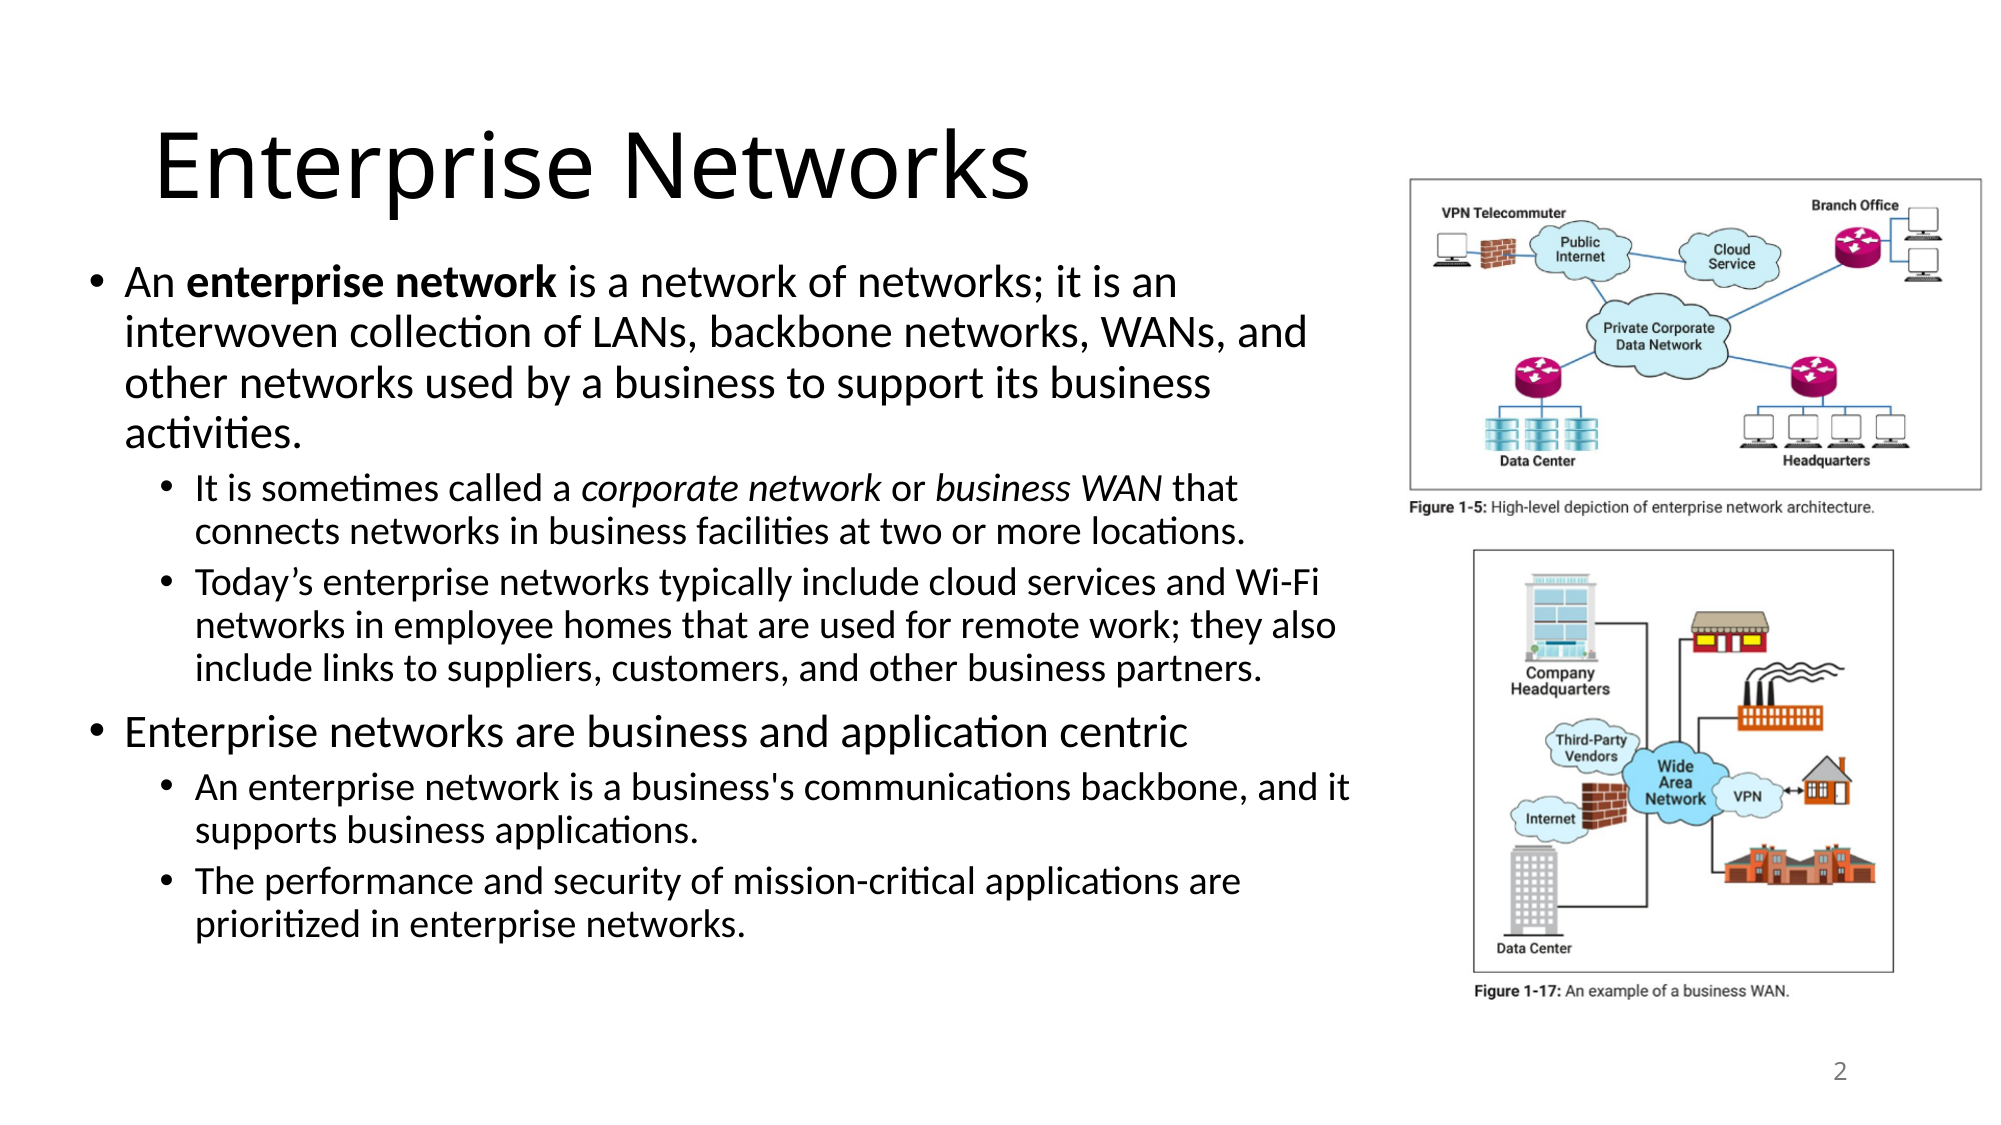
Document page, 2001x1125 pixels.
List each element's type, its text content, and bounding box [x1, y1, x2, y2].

picture [1402, 170, 2000, 522]
list An enterprise network is a network of networks; it is an interwoven collection of LANs, backbone networks, WANs, and other networks used by a business to support its business activities. It is sometimes called a corporate network or business WAN that connects networks in business facilities at two or more locations. Today’s enterprise networks typically include cloud services and Wi-Fi networks in employee homes that are used for remote work; they also include links to suppliers, customers, and other business partners. Enterprise networks are business and application centric An enterprise network is a business's communications backbone, and it supports business applications. The performance and security of mission-critical applications are prioritized in enterprise networks. [74, 250, 1377, 964]
picture [1464, 531, 1900, 1005]
slide_number 2 [1412, 1042, 1863, 1103]
title Enterprise Networks [137, 59, 1863, 278]
